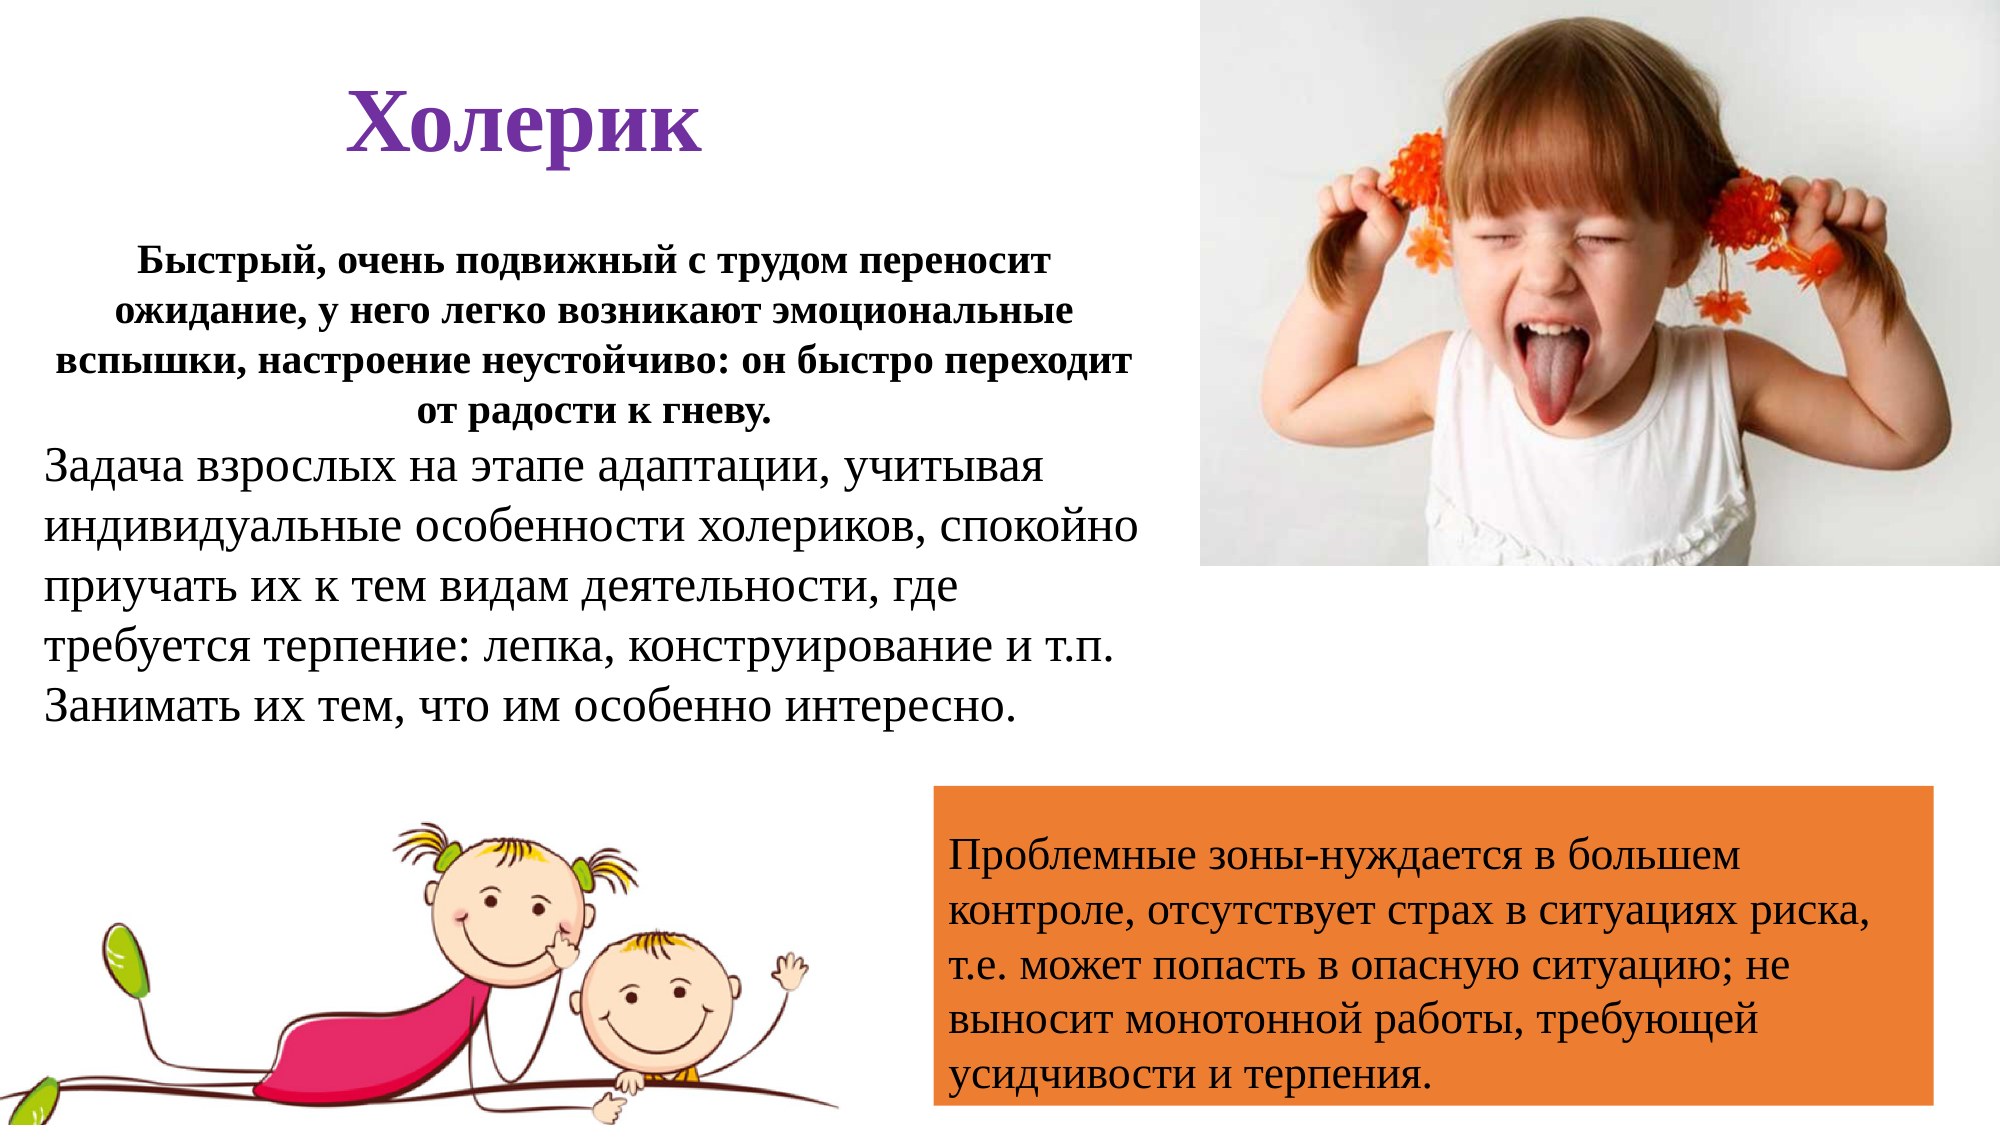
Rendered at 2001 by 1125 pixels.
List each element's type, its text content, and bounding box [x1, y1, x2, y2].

title Холерик [137, 0, 934, 194]
text_box Быстрый, очень подвижный с трудом переносит ожидание, у него легко возникают эмоциональные вспышки, настроение неустойчиво: он быстро переходит от радости к гневу. Задача взрослых на этапе адаптации, учитывая индивидуальные особенности холериков, спокойно приучать их к тем видам деятельности, где требуется терпение: лепка, конструирование и т.п. Занимать их тем, что им особенно интересно. [29, 194, 1171, 740]
text_box Проблемные зоны-нуждается в большем контроле, отсутствует страх в ситуациях риска, т.е. может попасть в опасную ситуацию; не выносит монотонной работы, требующей усидчивости и терпения. [1059, 785, 1934, 1106]
picture [0, 721, 1059, 1125]
picture [1200, 0, 2000, 566]
